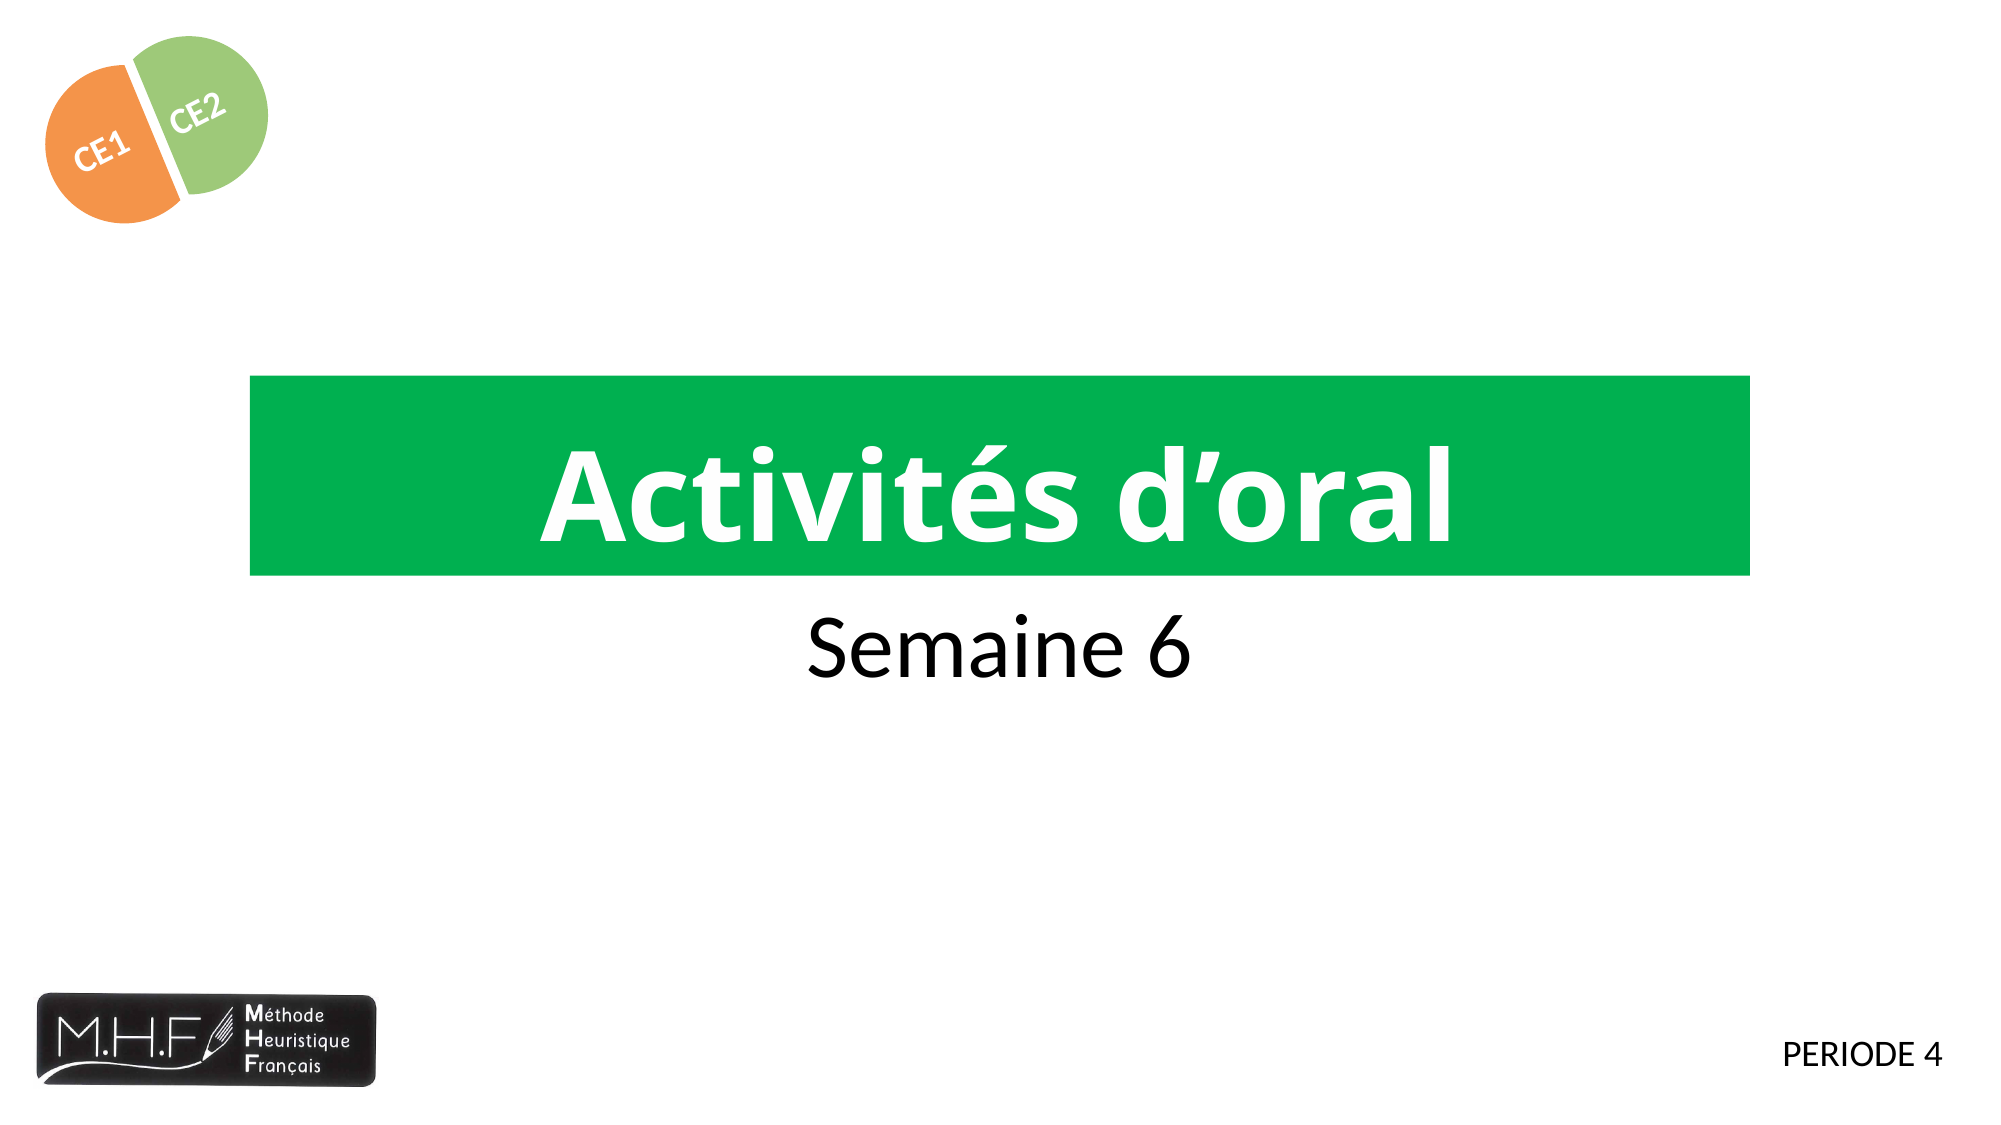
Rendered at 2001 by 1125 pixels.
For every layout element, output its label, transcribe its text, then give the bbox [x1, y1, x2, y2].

text_box PERIODE 4 [1362, 1021, 1967, 1082]
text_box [45, 35, 269, 224]
picture [33, 990, 379, 1089]
title Activités d’oral [249, 375, 1750, 576]
subtitle Semaine 6 [249, 590, 1750, 863]
